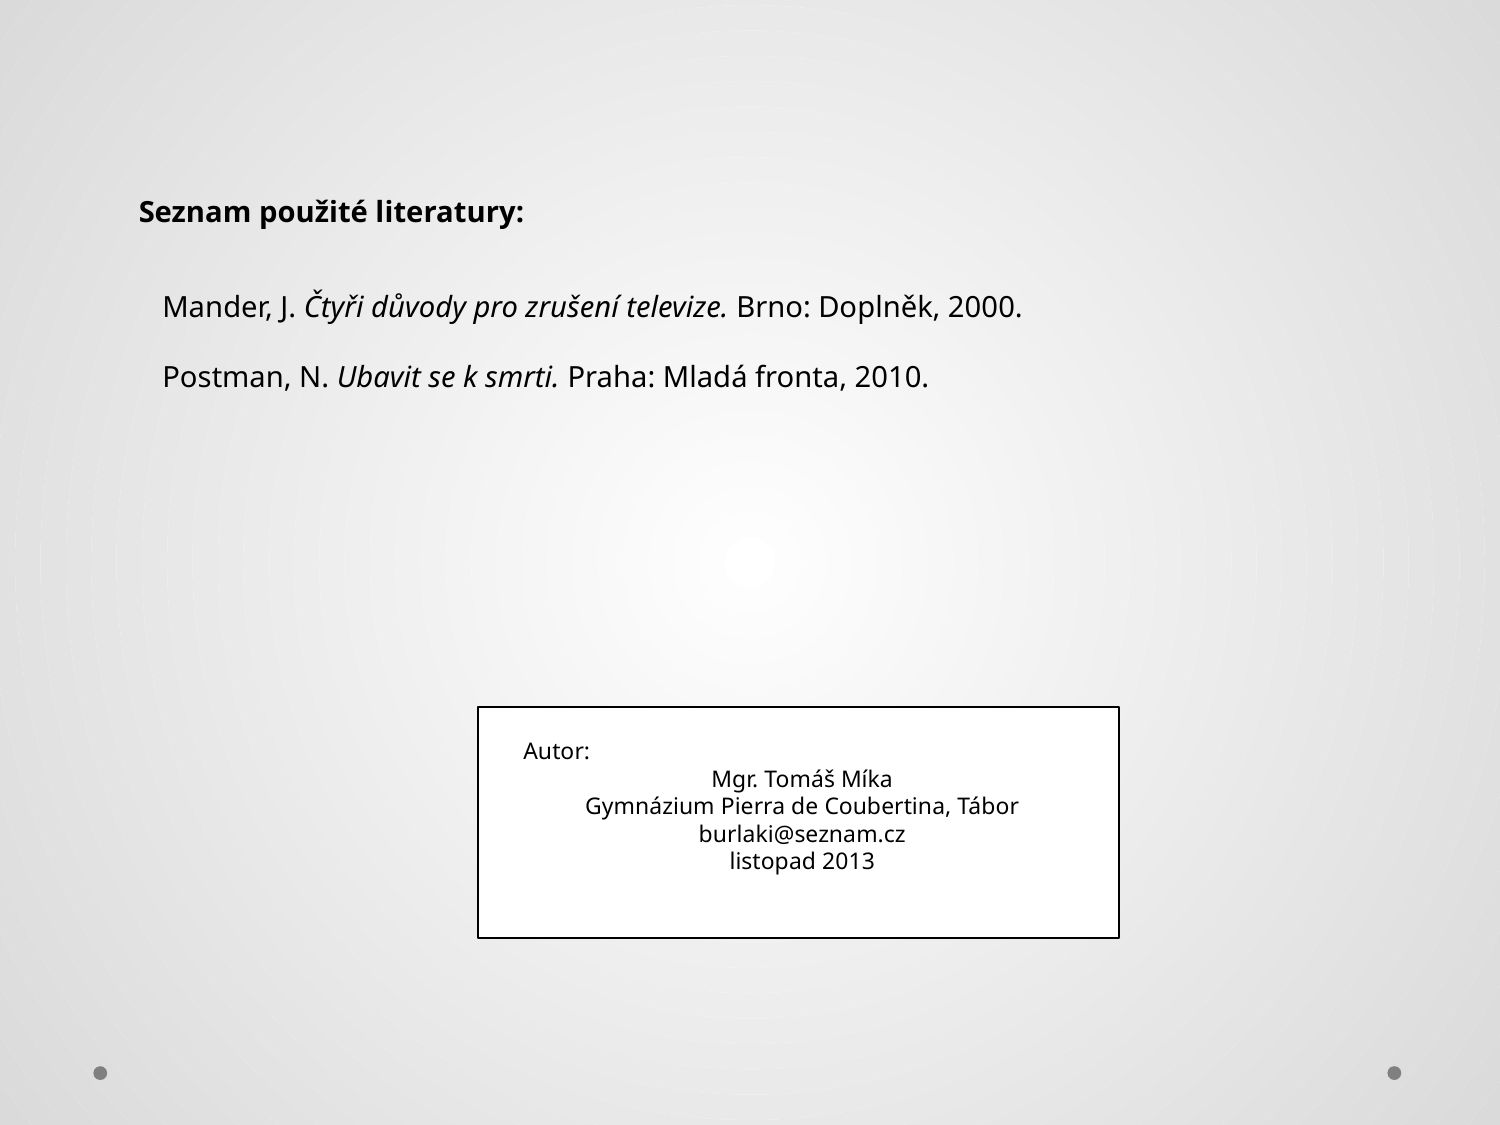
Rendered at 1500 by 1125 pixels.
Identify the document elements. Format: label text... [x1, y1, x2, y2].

text_box Seznam použité literatury: [125, 187, 853, 236]
text_box Autor: Mgr. Tomáš Míka Gymnázium Pierra de Coubertina, Tábor burlaki@seznam.cz listopad 2013 [509, 730, 1095, 881]
text_box [477, 722, 1120, 938]
text_box Mander, J. Čtyři důvody pro zrušení televize. Brno: Doplněk, 2000. Postman, N. Ubavit se k smrti. Praha: Mladá fronta, 2010. [148, 281, 1375, 722]
